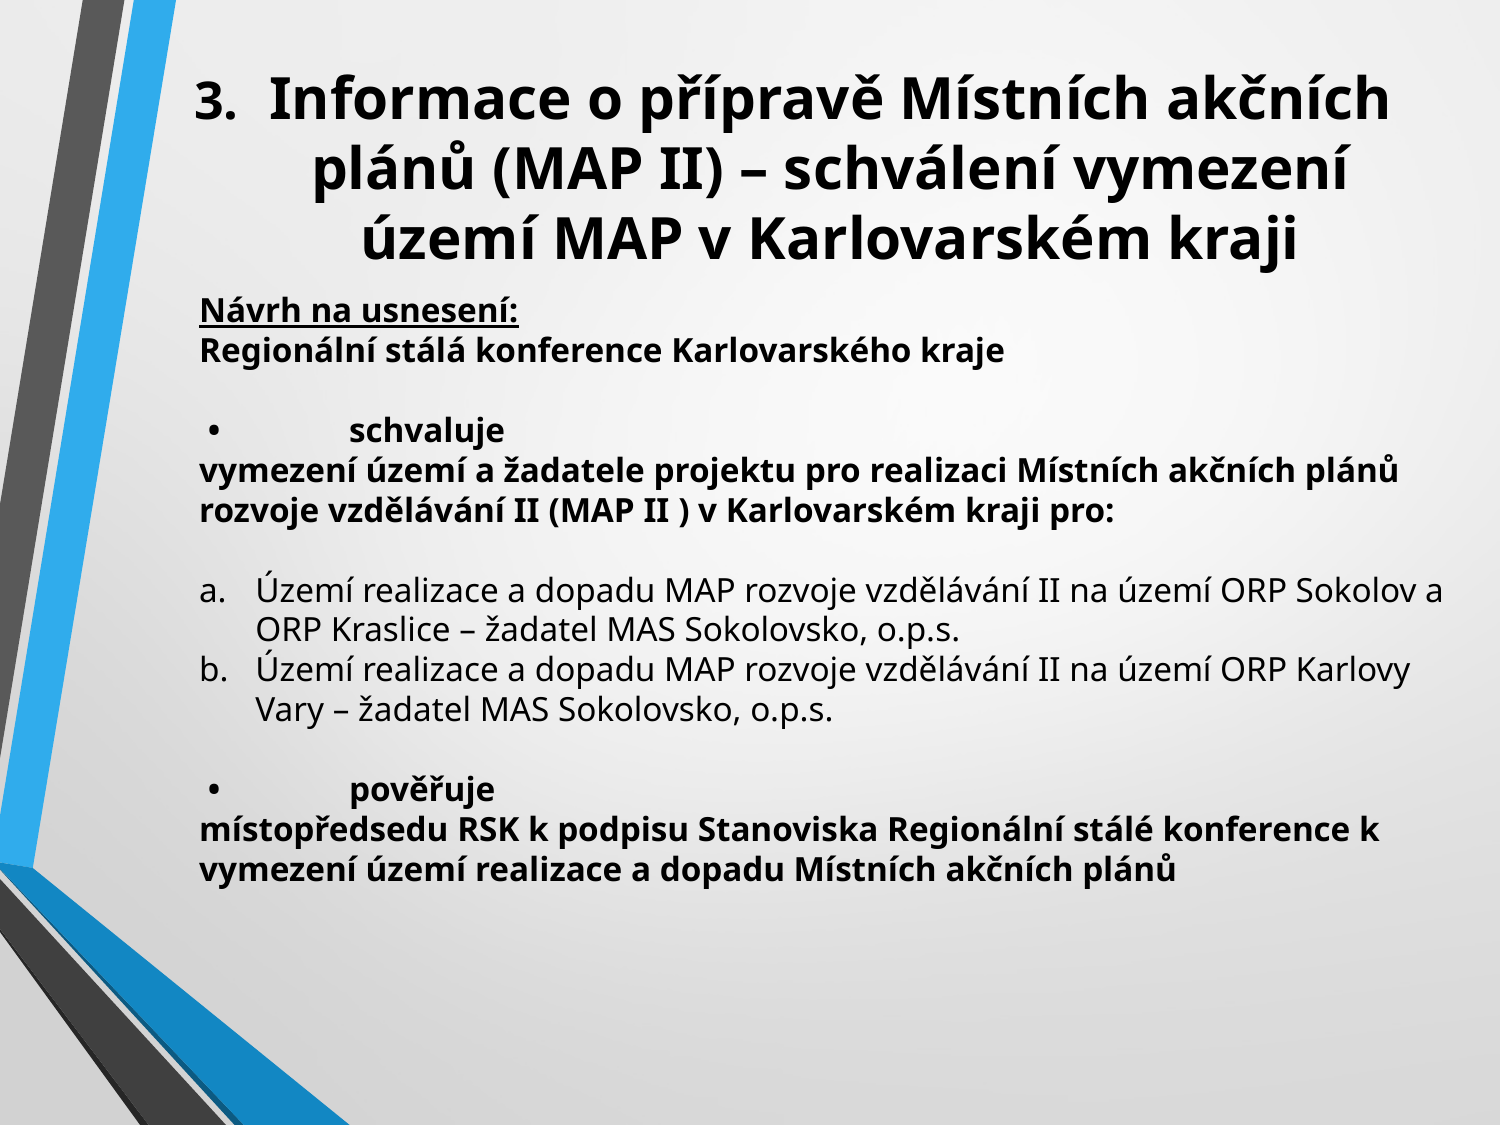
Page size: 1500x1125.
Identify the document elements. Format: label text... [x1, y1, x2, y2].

title 3. Informace o přípravě Místních akčních plánů (MAP II) – schválení vymezení území MAP v Karlovarském kraji [161, 75, 1425, 258]
text_box Návrh na usnesení: Regionální stálá konference Karlovarského kraje • schvaluje vymezení území a žadatele projektu pro realizaci Místních akčních plánů rozvoje vzdělávání II (MAP II ) v Karlovarském kraji pro: Území realizace a dopadu MAP rozvoje vzdělávání II na území ORP Sokolov a ORP Kraslice – žadatel MAS Sokolovsko, o.p.s. Území realizace a dopadu MAP rozvoje vzdělávání II na území ORP Karlovy Vary – žadatel MAS Sokolovsko, o.p.s. • pověřuje místopředsedu RSK k podpisu Stanoviska Regionální stálé konference k vymezení území realizace a dopadu Místních akčních plánů [184, 281, 1474, 976]
list [161, 270, 1500, 985]
